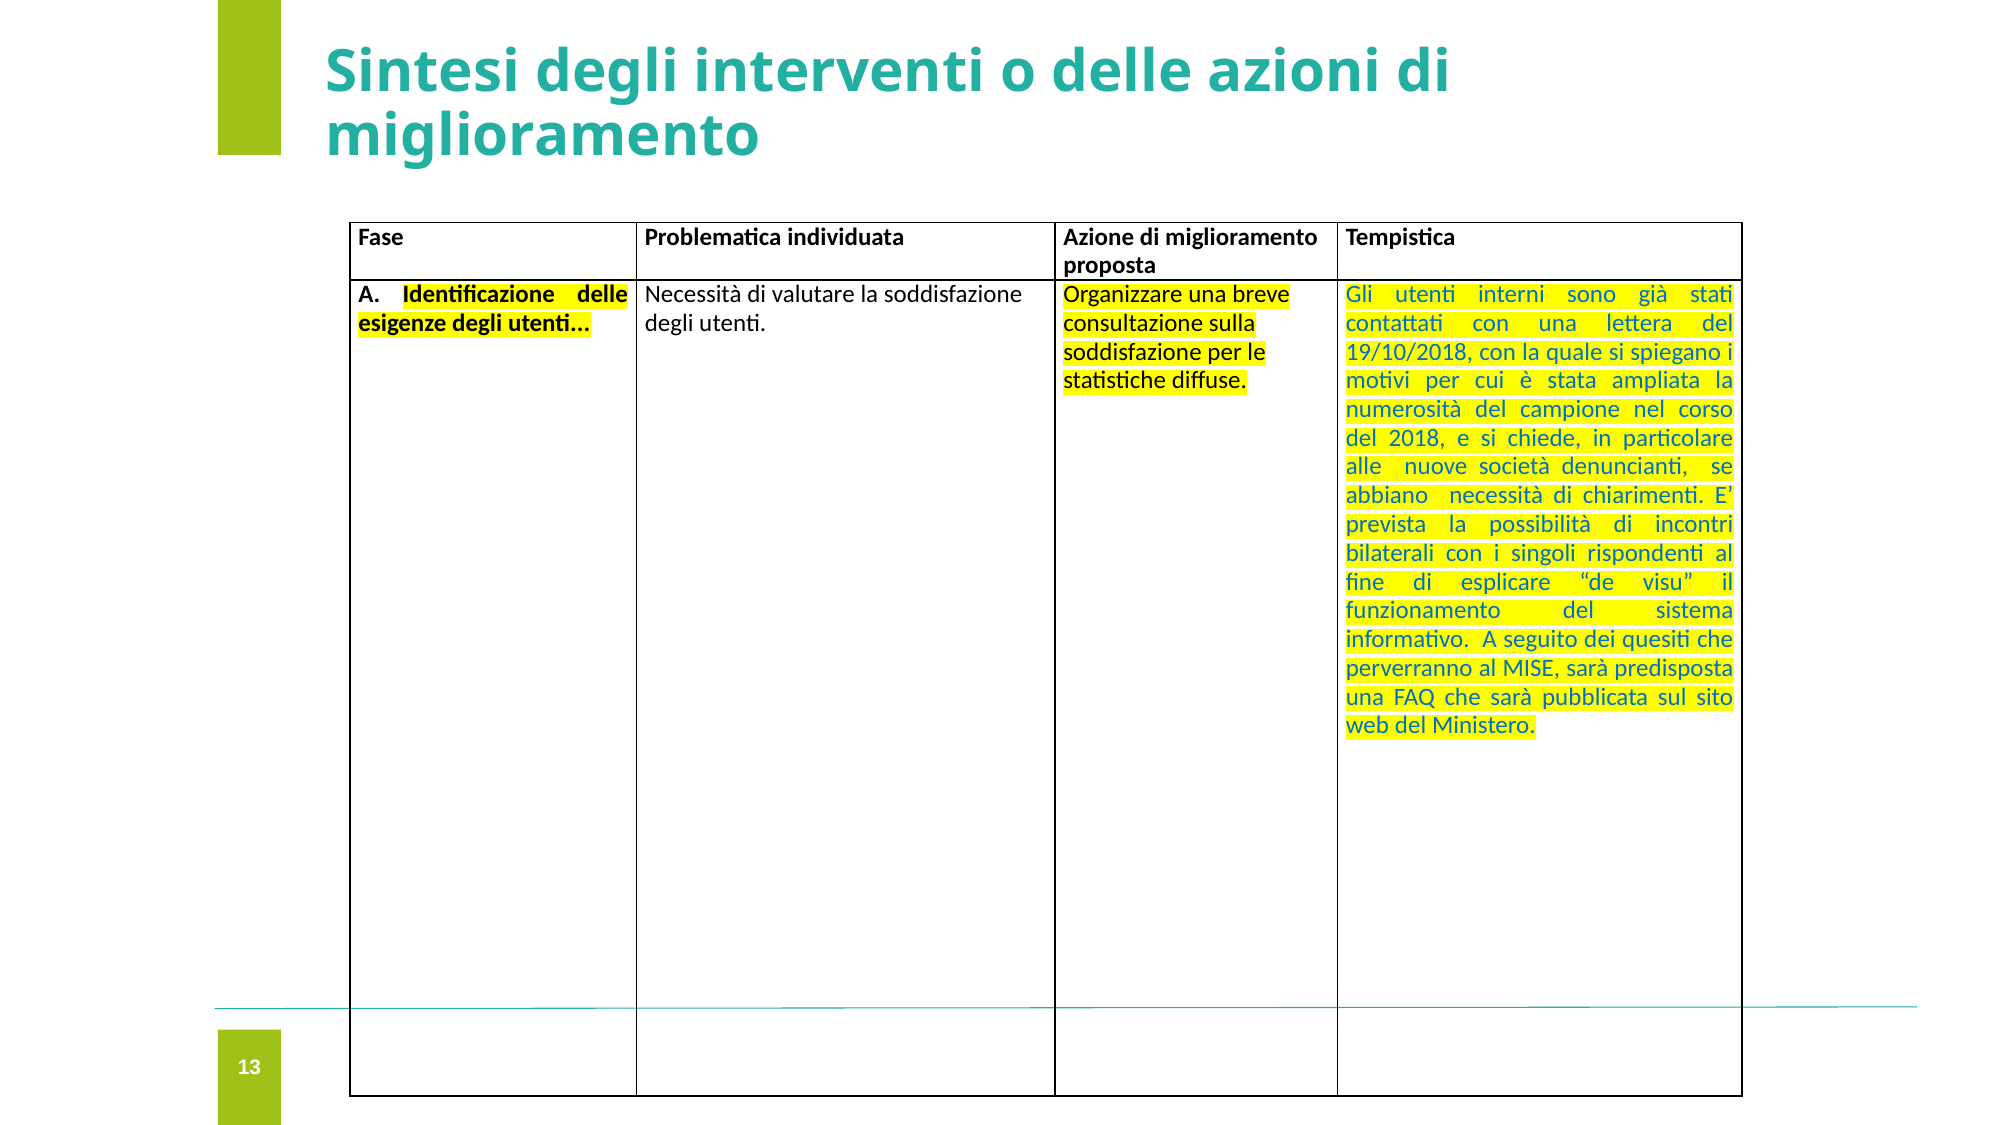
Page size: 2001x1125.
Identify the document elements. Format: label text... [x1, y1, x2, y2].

table_cell Gli utenti interni sono già stati contattati con una lettera del 19/10/2018, con la quale si spiegano i motivi per cui è stata ampliata la numerosità del campione nel corso del 2018, e si chiede, in particolare alle nuove società denuncianti, se abbiano necessità di chiarimenti. E’ prevista la possibilità di incontri bilaterali con i singoli rispondenti al fine di esplicare “de visu” il funzionamento del sistema informativo. A seguito dei quesiti che perverranno al MISE, sarà predisposta una FAQ che sarà pubblicata sul sito web del Ministero. [1338, 281, 1741, 1095]
table_cell A. Identificazione delle esigenze degli utenti... [351, 281, 636, 1095]
table_cell Organizzare una breve consultazione sulla soddisfazione per le statistiche diffuse. [1056, 281, 1337, 1095]
table_header Tempistica [1338, 223, 1741, 279]
slide_number 12 [217, 1036, 281, 1097]
table_header Fase [351, 223, 636, 279]
table_cell Necessità di valutare la soddisfazione degli utenti. [637, 281, 1054, 1095]
title Sintesi degli interventi o delle azioni di miglioramento [325, 32, 1877, 168]
table_header Azione di miglioramento proposta [1056, 223, 1337, 279]
table_header Problematica individuata [637, 223, 1054, 279]
